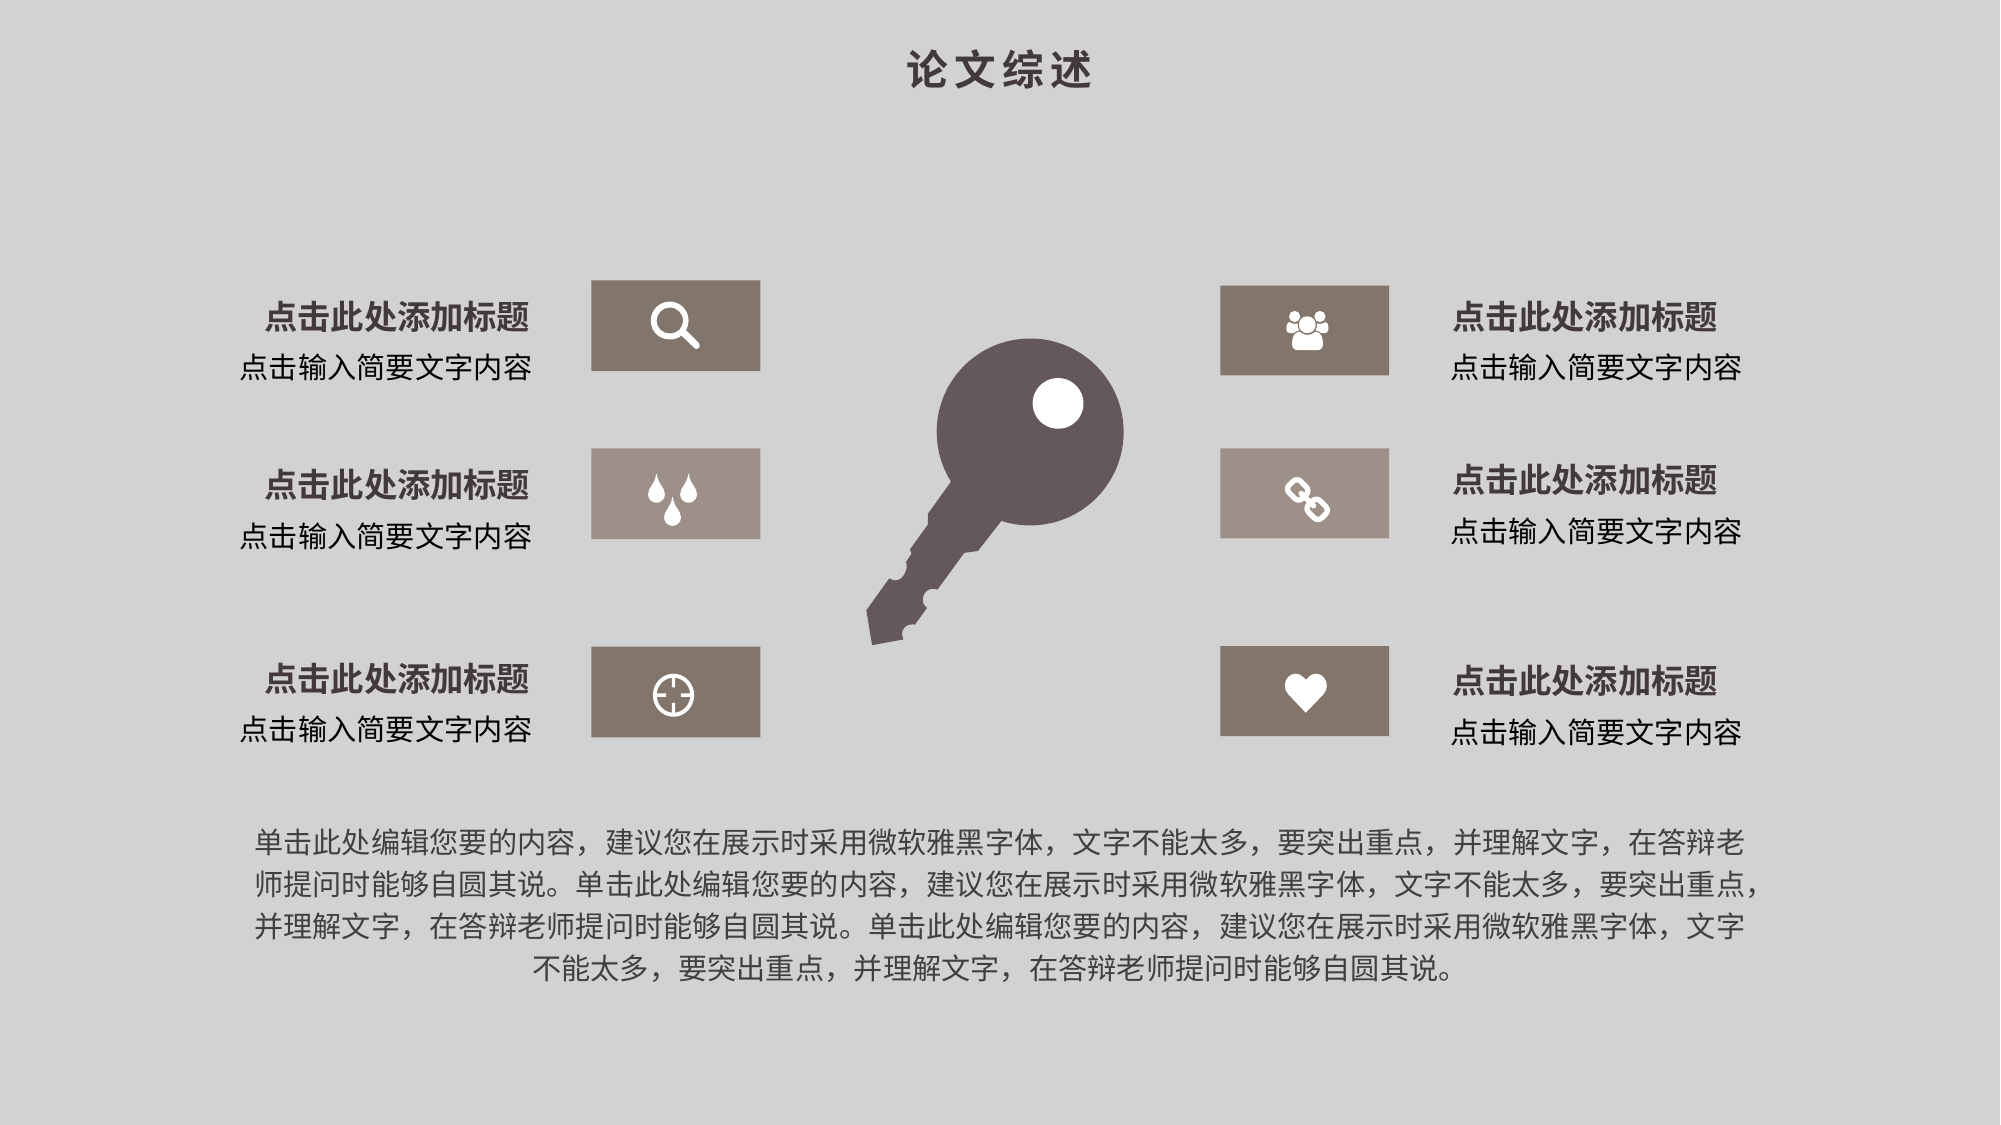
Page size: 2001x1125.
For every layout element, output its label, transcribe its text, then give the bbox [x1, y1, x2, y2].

text_box 单击此处编辑您要的内容，建议您在展示时采用微软雅黑字体，文字不能太多，要突出重点，并理解文字，在答辩老师提问时能够自圆其说。单击此处编辑您要的内容，建议您在展示时采用微软雅黑字体，文字不能太多，要突出重点，并理解文字，在答辩老师提问时能够自圆其说。单击此处编辑您要的内容，建议您在展示时采用微软雅黑字体，文字不能太多，要突出重点，并理解文字，在答辩老师提问时能够自圆其说。 [229, 807, 1771, 1043]
text_box [1284, 477, 1331, 523]
text_box [1220, 448, 1390, 539]
text_box 论文综述 [892, 36, 1108, 101]
text_box 点击输入简要文字内容 [1435, 498, 1793, 556]
text_box [650, 301, 700, 350]
text_box [652, 673, 695, 717]
text_box [680, 474, 698, 503]
text_box [1032, 378, 1084, 429]
text_box [648, 474, 665, 503]
text_box 点击输入简要文字内容 [1435, 335, 1793, 393]
text_box 点击输入简要文字内容 [189, 335, 547, 393]
text_box 点击此处添加标题 [249, 642, 545, 705]
text_box [1284, 673, 1327, 713]
text_box [1220, 646, 1390, 737]
text_box [1220, 285, 1390, 376]
text_box [664, 497, 681, 526]
text_box [591, 280, 761, 372]
text_box 点击输入简要文字内容 [189, 503, 547, 561]
text_box [591, 448, 761, 540]
text_box 点击此处添加标题 [1437, 443, 1733, 507]
text_box [865, 337, 1125, 646]
text_box [591, 646, 761, 738]
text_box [1286, 310, 1329, 351]
text_box 点击输入简要文字内容 [1435, 699, 1793, 757]
text_box 点击此处添加标题 [1437, 280, 1733, 344]
text_box 点击此处添加标题 [1437, 644, 1733, 708]
text_box 点击此处添加标题 [249, 448, 545, 512]
text_box 点击输入简要文字内容 [189, 697, 547, 754]
text_box 点击此处添加标题 [249, 280, 545, 344]
